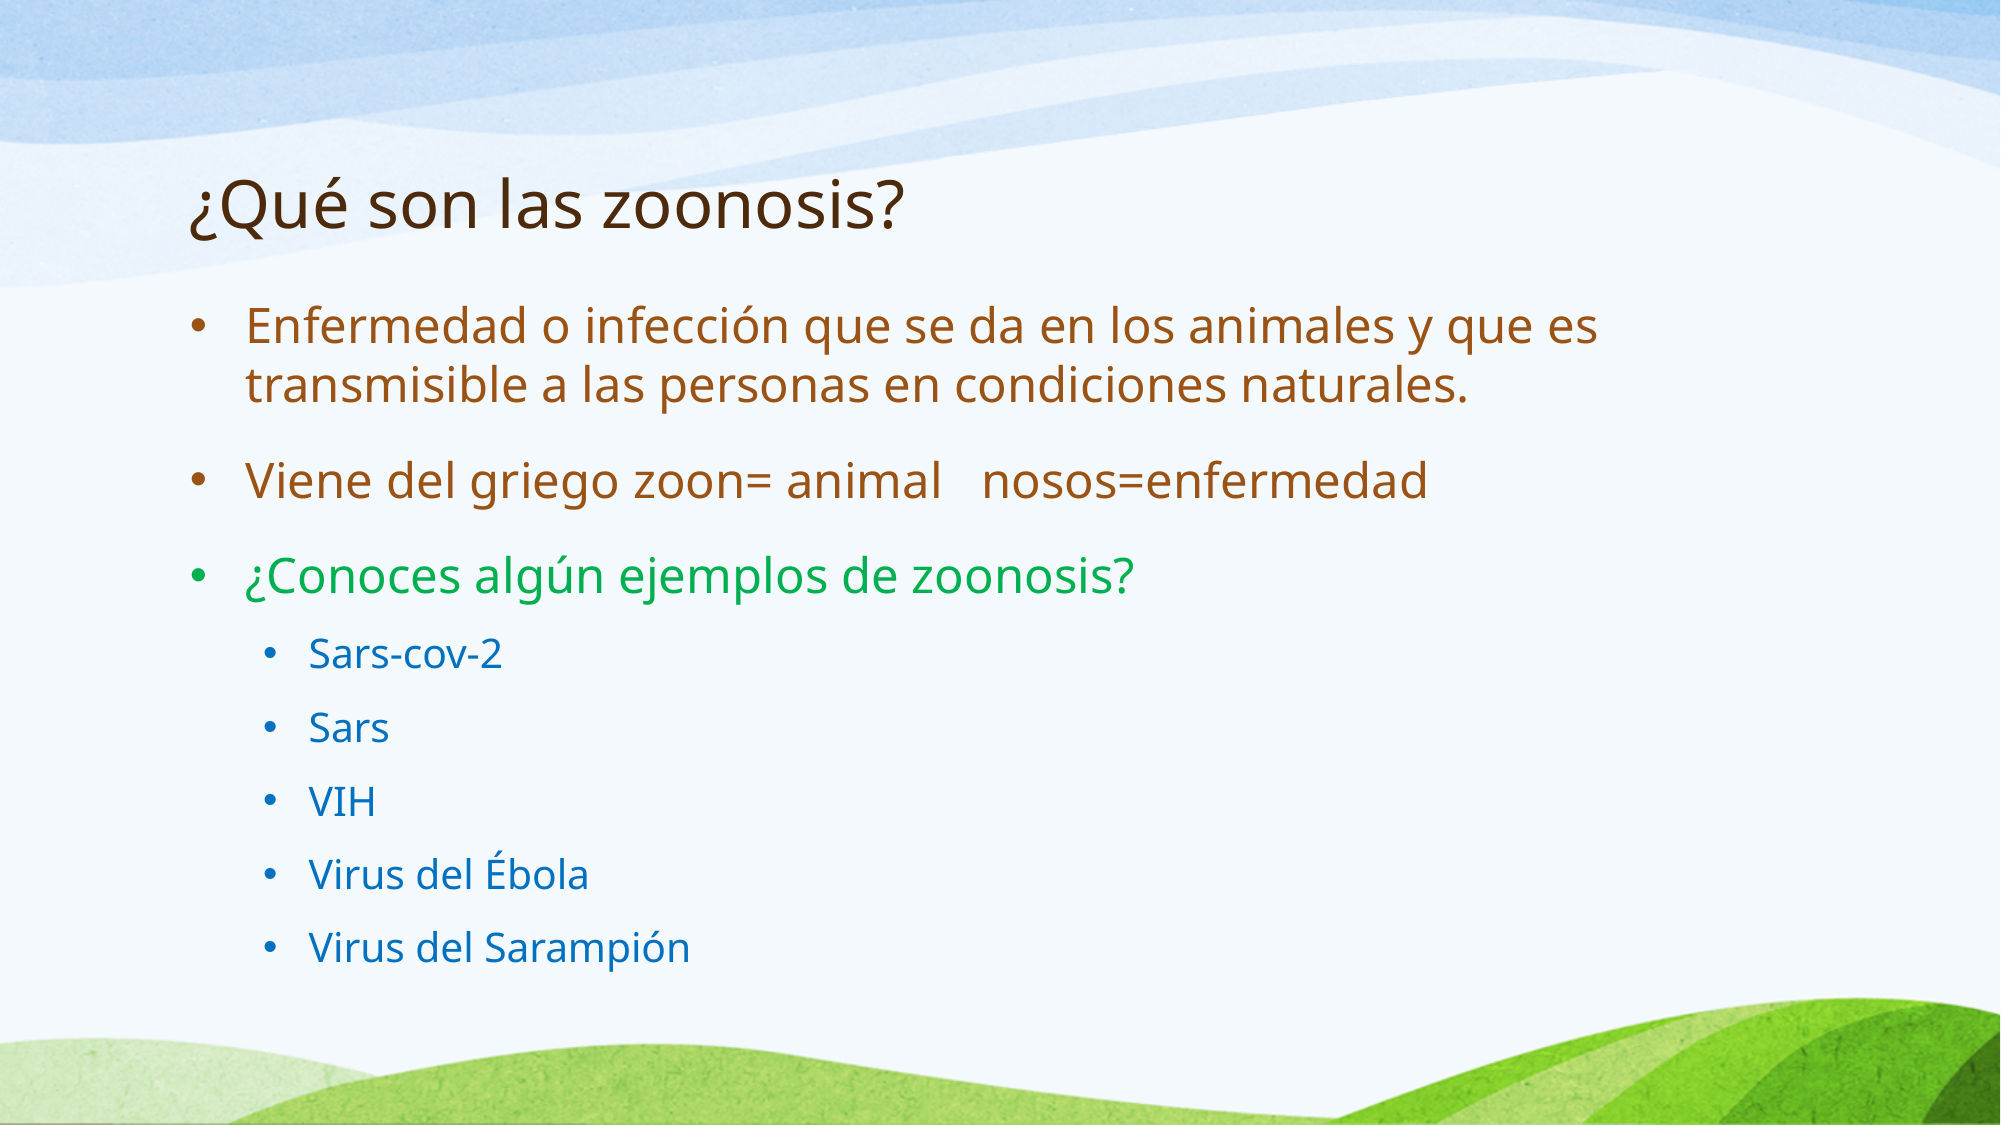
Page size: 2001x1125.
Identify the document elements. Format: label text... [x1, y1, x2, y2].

list Enfermedad o infección que se da en los animales y que es transmisible a las personas en condiciones naturales. Viene del griego zoon= animal nosos=enfermedad ¿Conoces algún ejemplos de zoonosis? Sars-cov-2 Sars VIH Virus del Ébola Virus del Sarampión [174, 287, 1825, 982]
title ¿Qué son las zoonosis? [174, 50, 1825, 250]
picture [0, 0, 2001, 1125]
